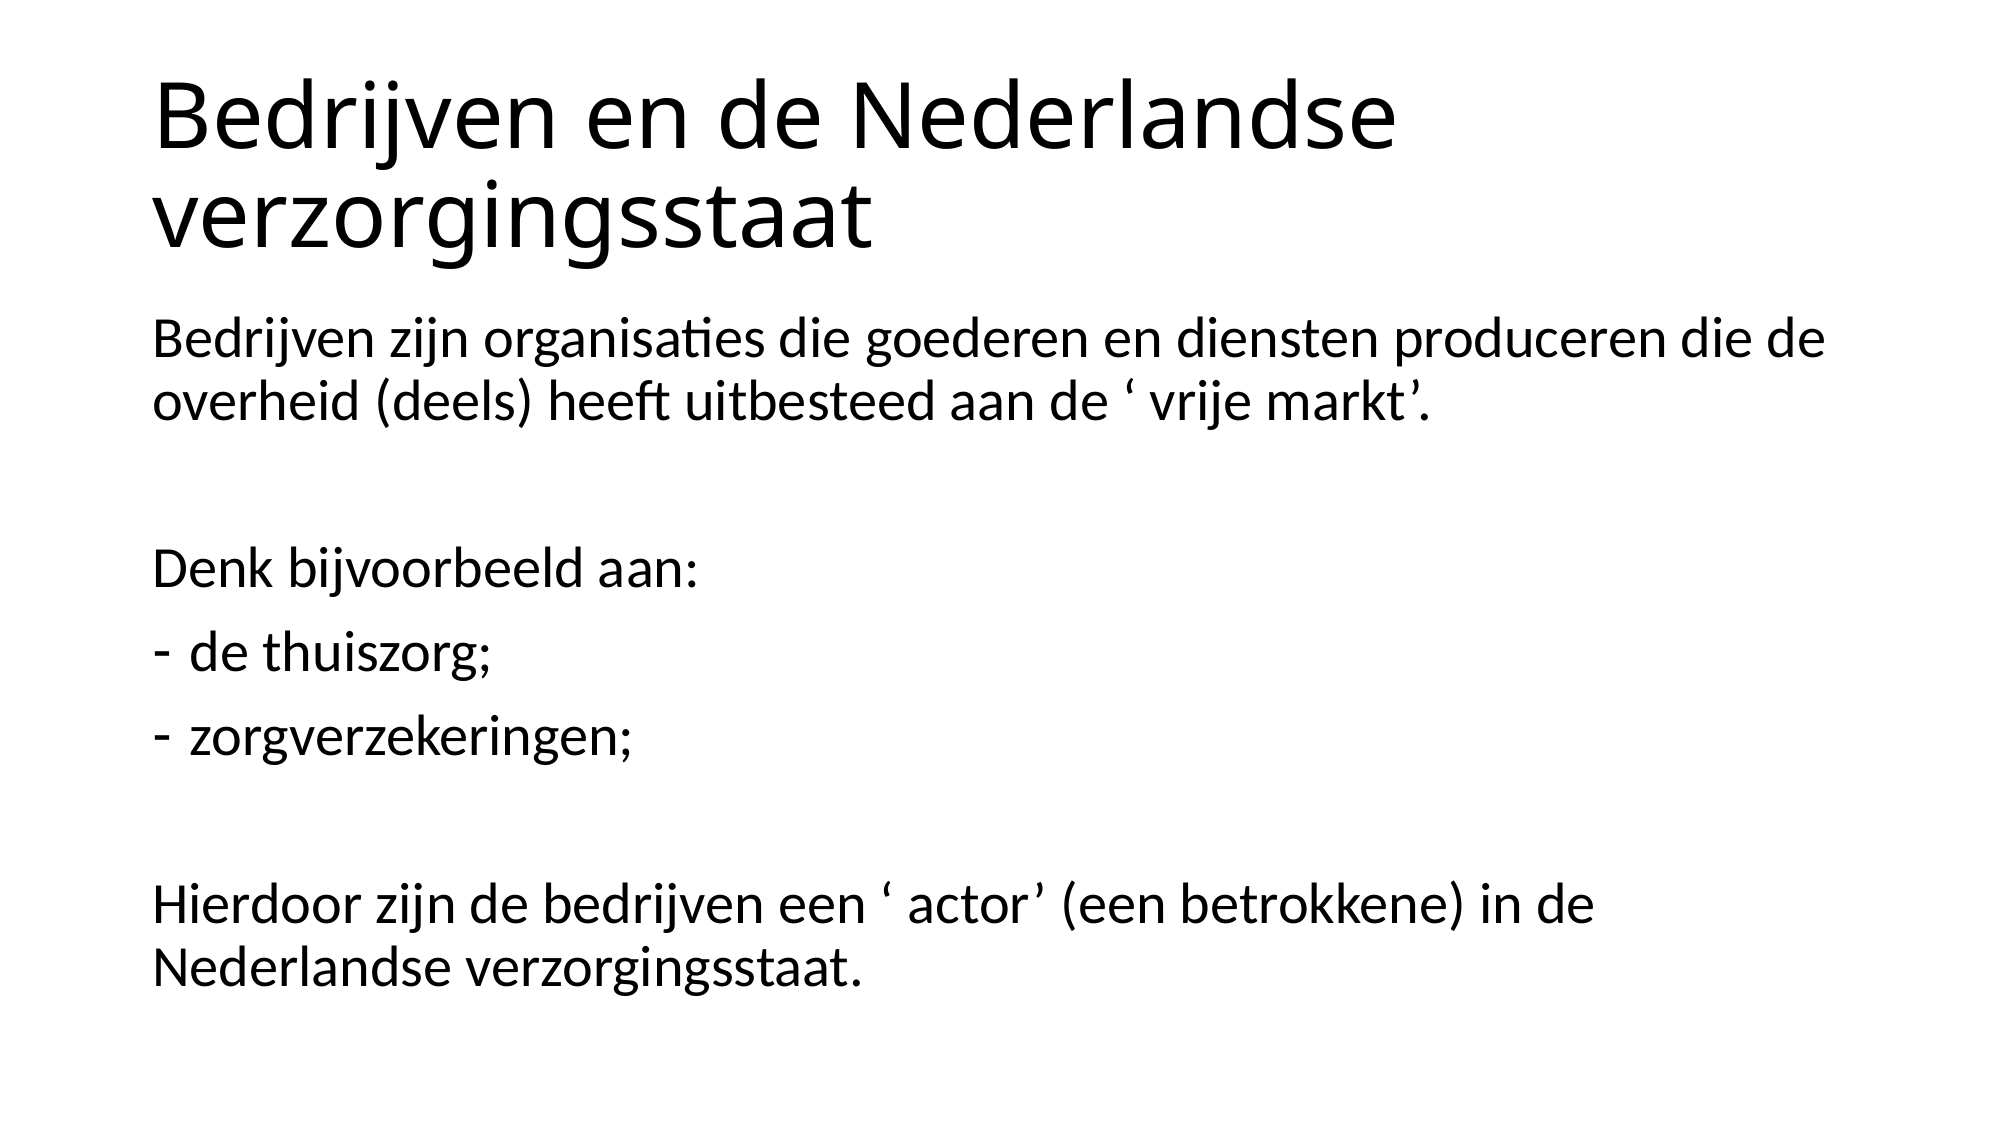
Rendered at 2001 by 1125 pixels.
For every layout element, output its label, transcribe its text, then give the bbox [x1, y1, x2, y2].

title Bedrijven en de Nederlandse verzorgingsstaat [137, 59, 1863, 278]
list Bedrijven zijn organisaties die goederen en diensten produceren die de overheid (deels) heeft uitbesteed aan de ‘ vrije markt’. Denk bijvoorbeeld aan: de thuiszorg; zorgverzekeringen; Hierdoor zijn de bedrijven een ‘ actor’ (een betrokkene) in de Nederlandse verzorgingsstaat. [137, 299, 1863, 1014]
